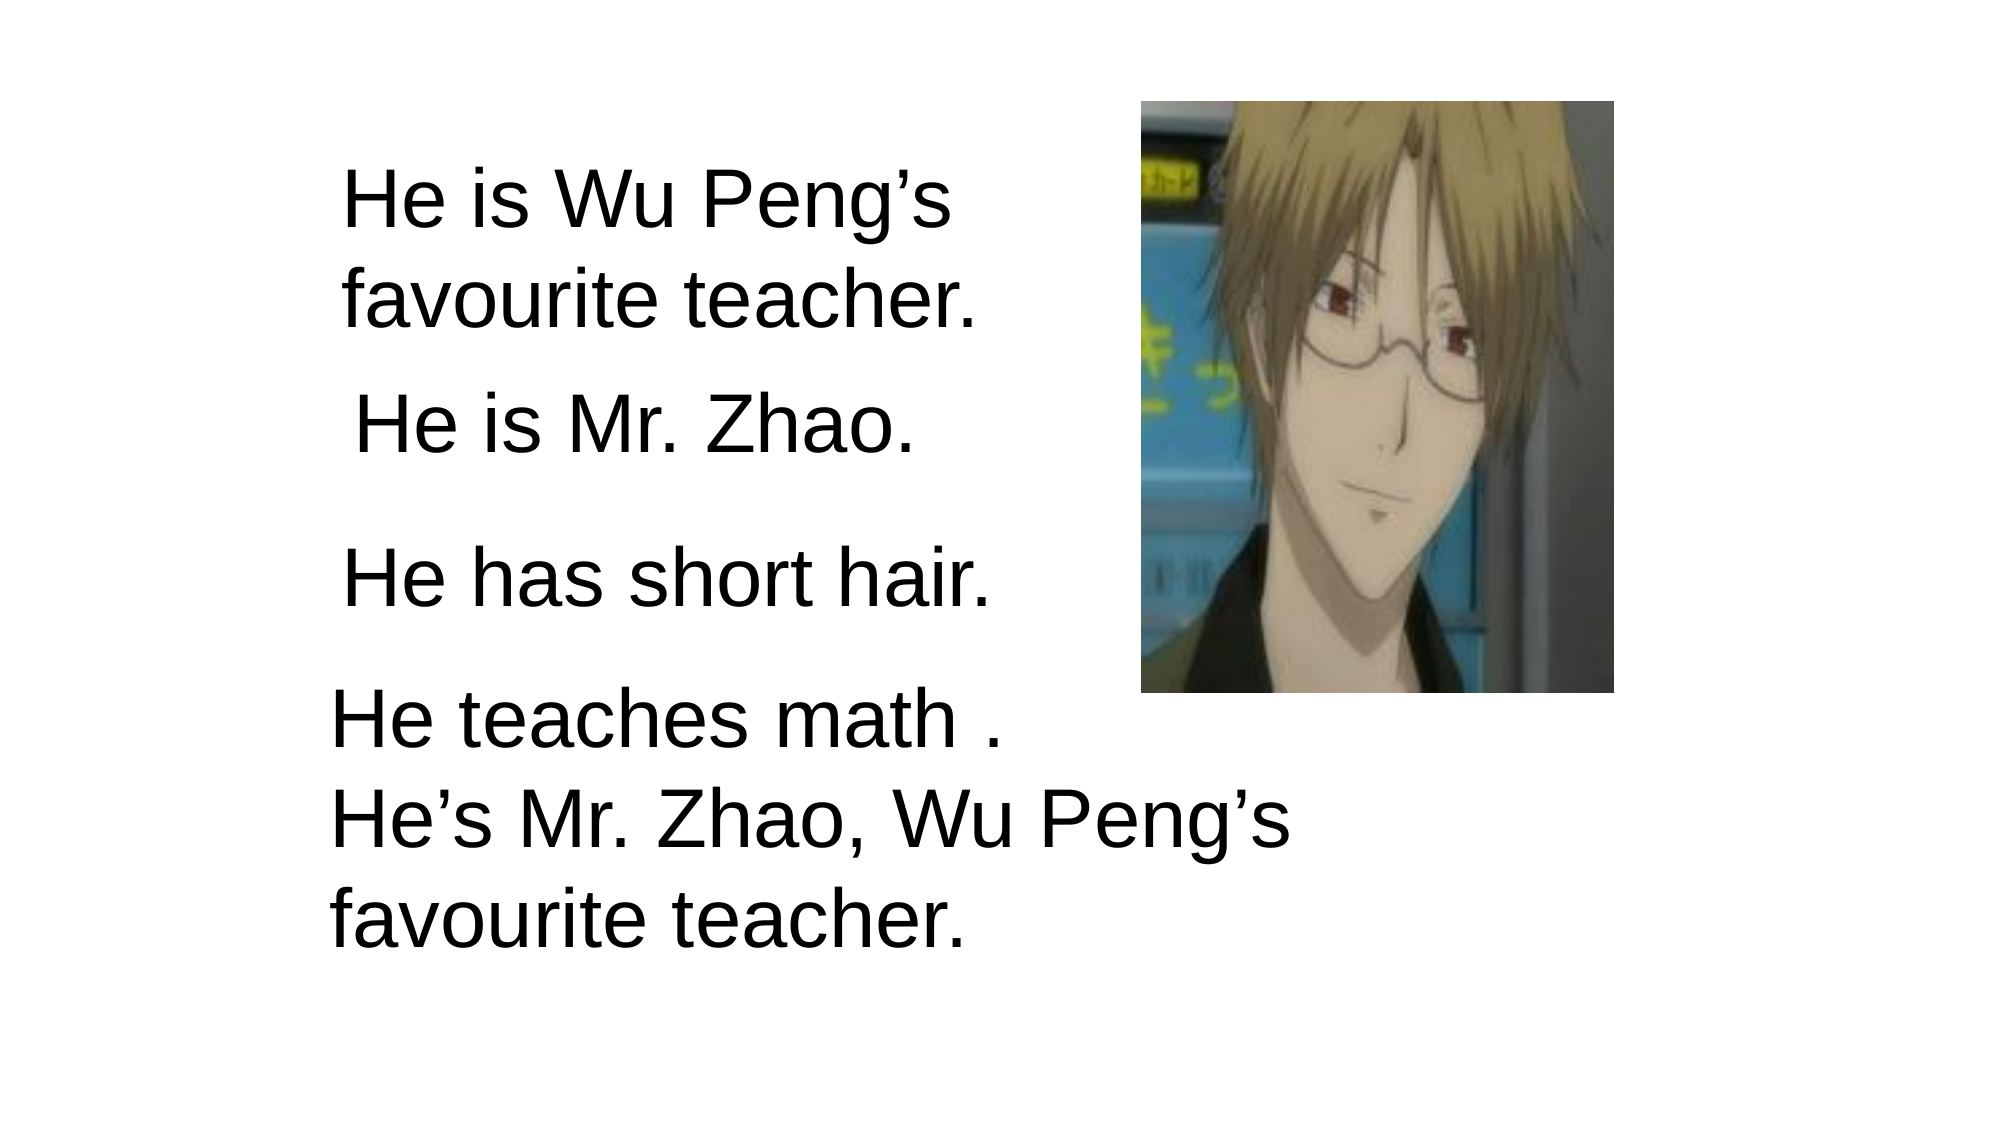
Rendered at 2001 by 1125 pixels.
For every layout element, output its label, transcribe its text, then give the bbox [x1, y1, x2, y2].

picture [1141, 101, 1614, 693]
text_box He is Wu Peng’s favourite teacher. [326, 137, 1141, 352]
text_box He has short hair. [326, 515, 1012, 631]
text_box He is Mr. Zhao. [338, 361, 950, 477]
text_box He teaches math . He’s Mr. Zhao, Wu Peng’s favourite teacher. [314, 657, 1579, 972]
